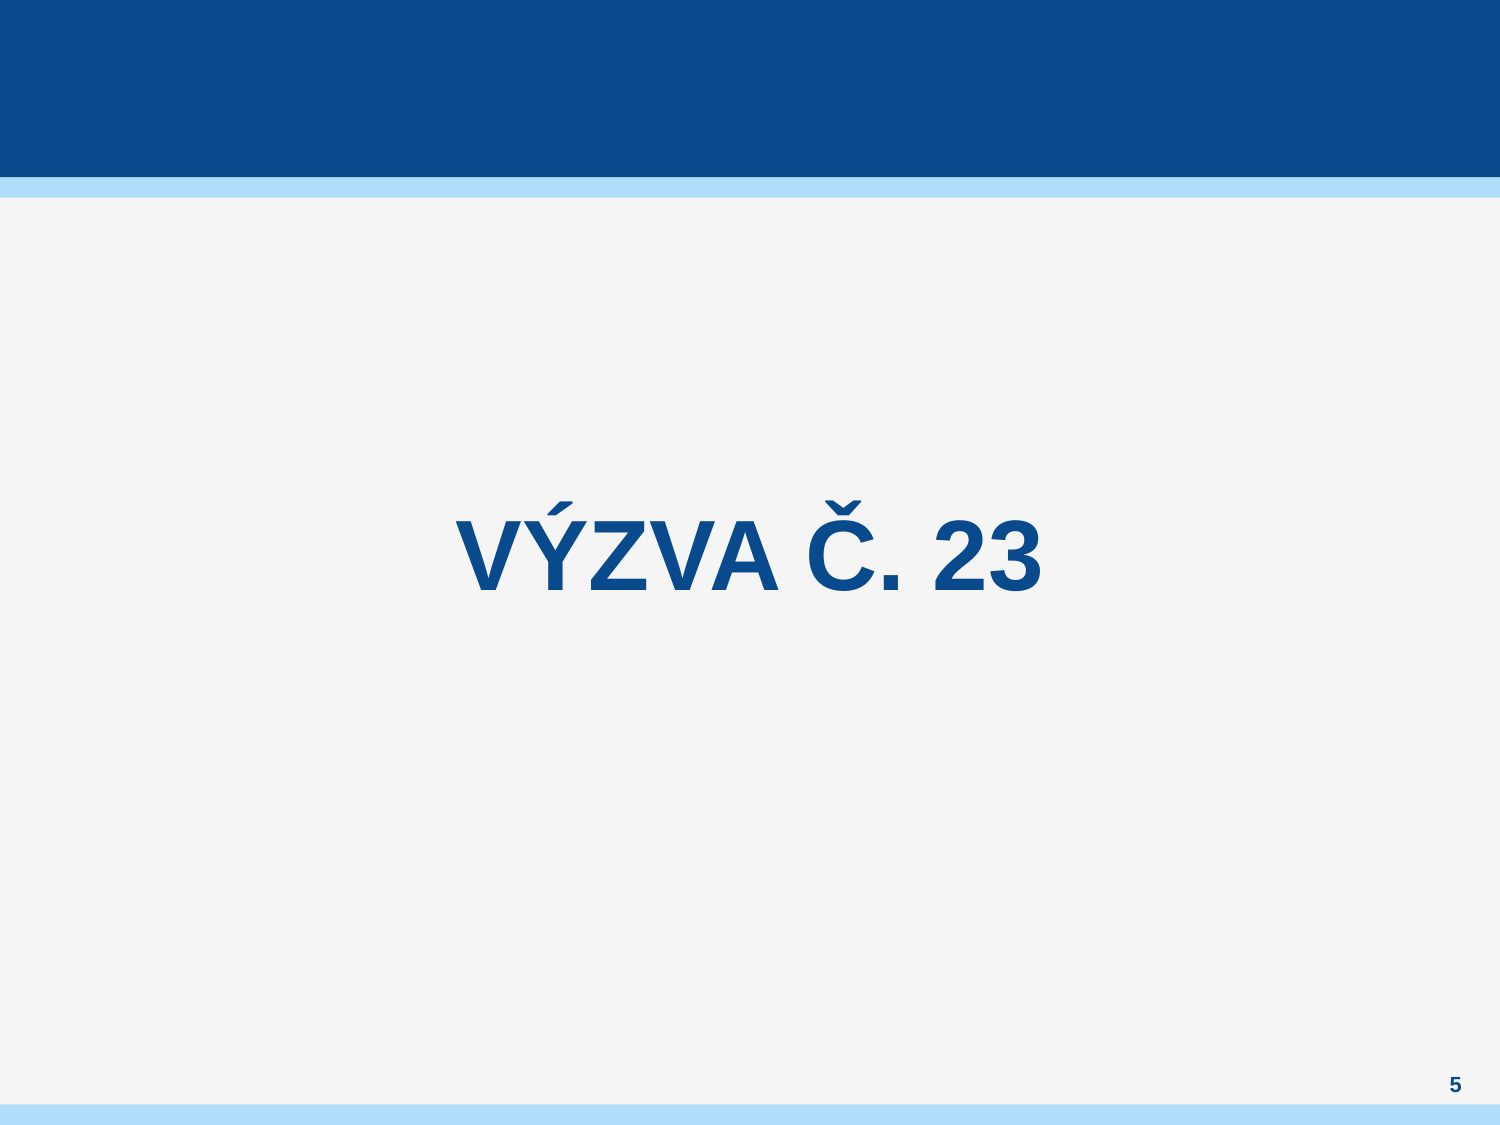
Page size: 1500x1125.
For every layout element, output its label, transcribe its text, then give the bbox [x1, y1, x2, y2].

list VÝZVA Č. 23 [88, 295, 1412, 1004]
slide_number 5 [1417, 1068, 1495, 1099]
